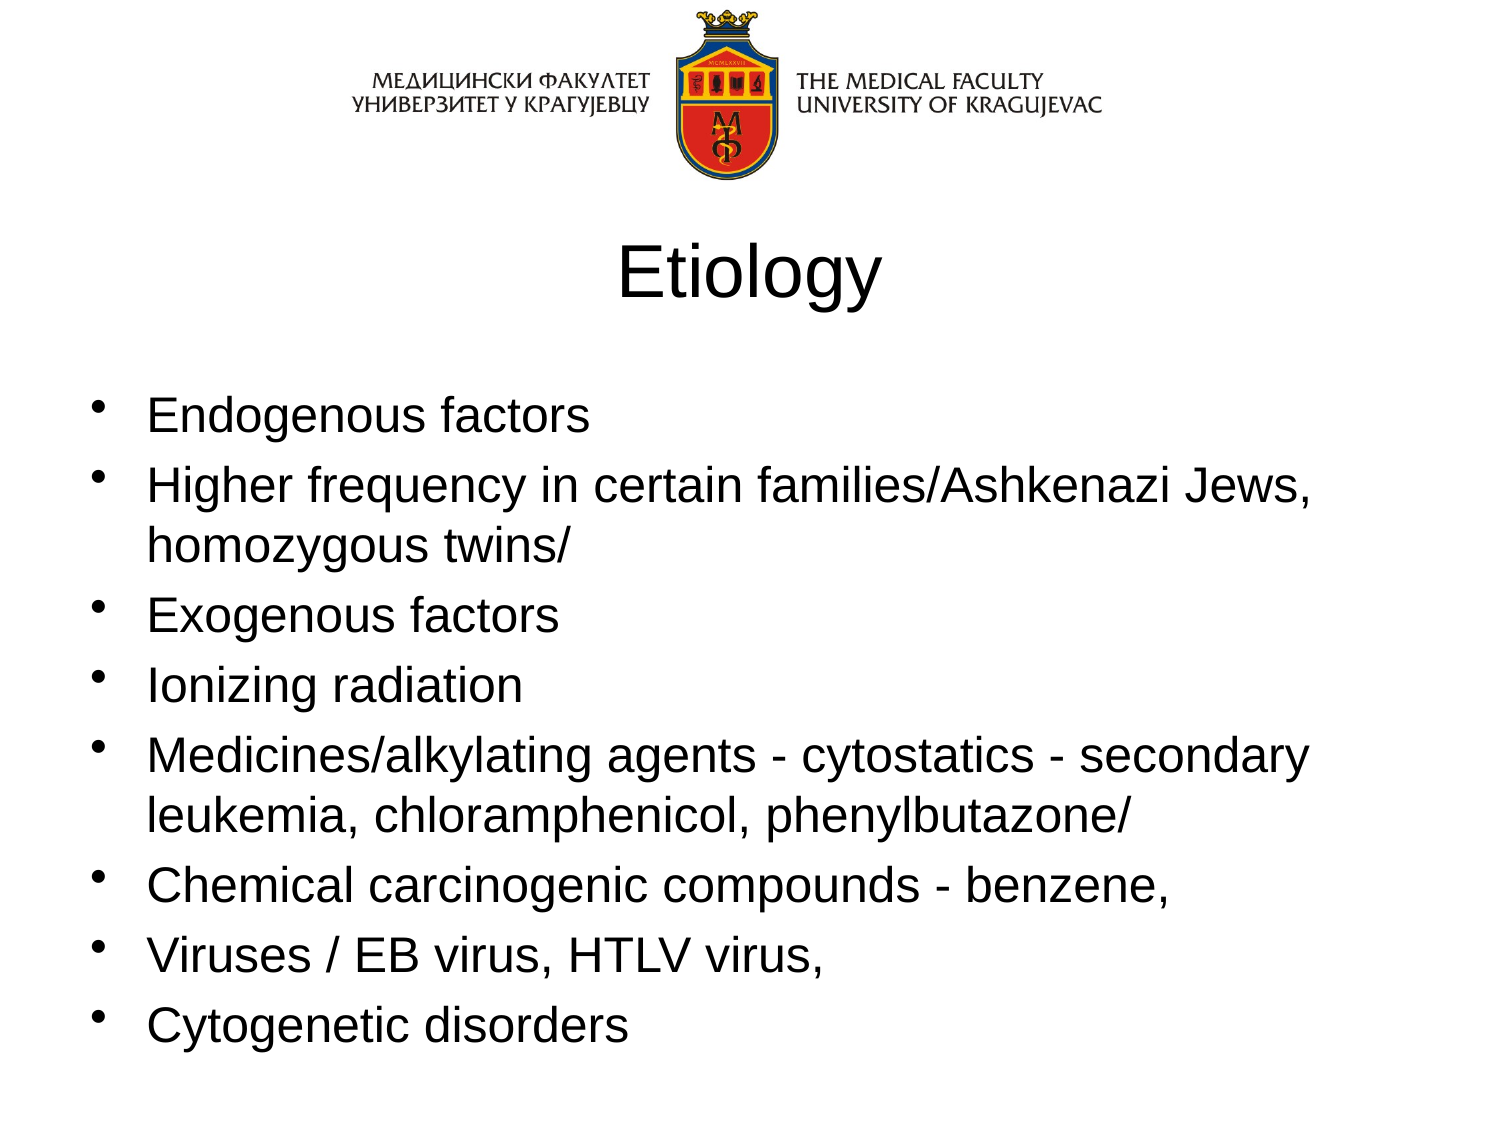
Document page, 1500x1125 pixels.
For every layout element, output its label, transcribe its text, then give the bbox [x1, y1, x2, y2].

list Endogenous factors Higher frequency in certain families/Ashkenazi Jews, homozygous twins/ Exogenous factors Ionizing radiation Medicines/alkylating agents - cytostatics - secondary leukemia, chloramphenicol, phenylbutazone/ Chemical carcinogenic compounds - benzene, Viruses / EB virus, HTLV virus, Cytogenetic disorders [74, 374, 1426, 1118]
title Etiology [74, 173, 1426, 362]
picture [328, 0, 1125, 173]
